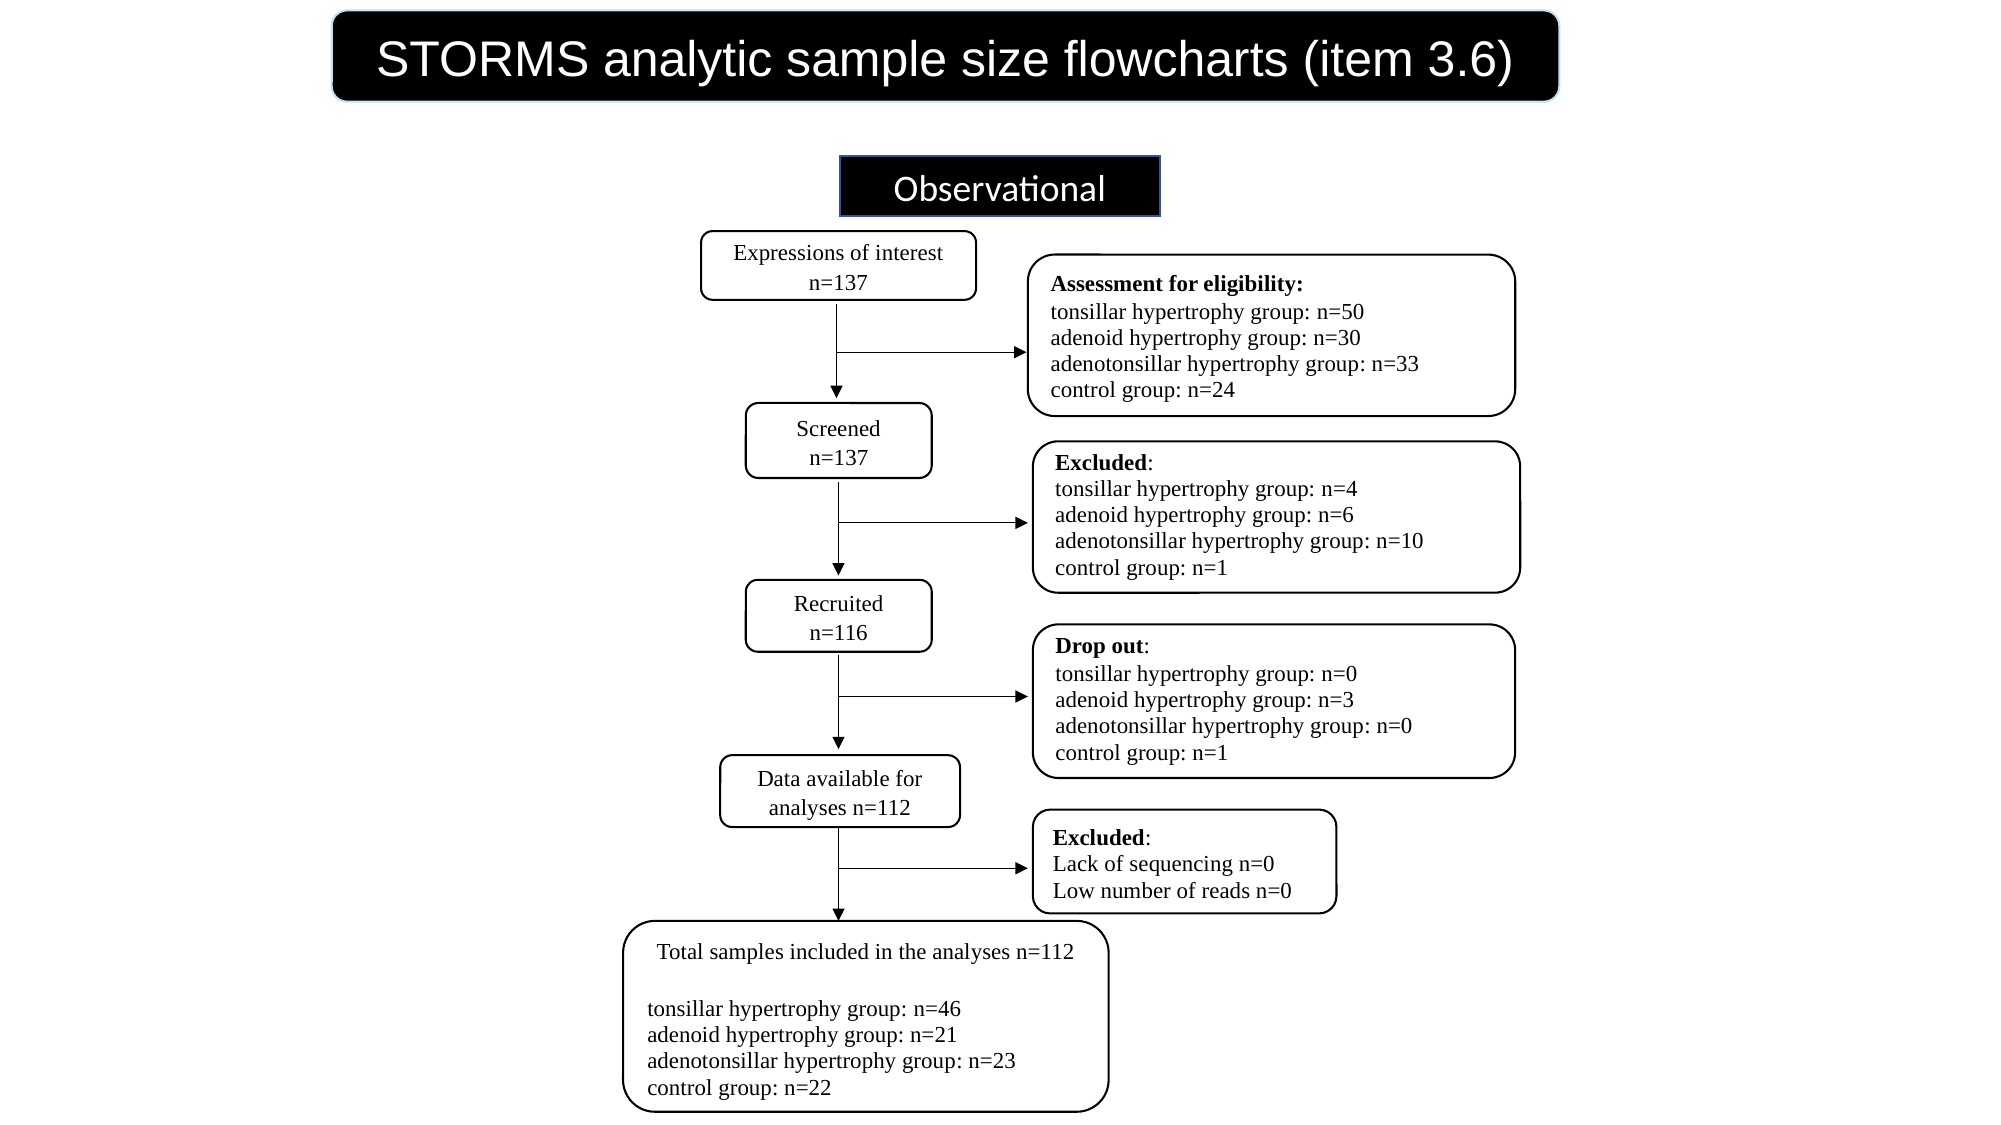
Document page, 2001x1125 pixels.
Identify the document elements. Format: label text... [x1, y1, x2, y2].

text_box Excluded: Lack of sequencing n=0 Low number of reads n=0 [1031, 808, 1338, 915]
text_box Data available for analyses n=112 [719, 754, 962, 829]
text_box STORMS analytic sample size flowcharts (item 3.6) [330, 9, 1561, 103]
text_box Drop out: tonsillar hypertrophy group: n=0 adenoid hypertrophy group: n=3 adenotonsillar hypertrophy group: n=0 control group: n=1 [1031, 623, 1517, 780]
text_box Observational [839, 155, 1161, 217]
text_box Screened n=137 [744, 401, 933, 480]
text_box Total samples included in the analyses n=112 tonsillar hypertrophy group: n=46 adenoid hypertrophy group: n=21 adenotonsillar hypertrophy group: n=23 control group: n=22 [621, 919, 1110, 1113]
text_box Excluded: tonsillar hypertrophy group: n=4 adenoid hypertrophy group: n=6 adenotonsillar hypertrophy group: n=10 control group: n=1 [1031, 440, 1522, 594]
text_box Recruited n=116 [744, 578, 933, 653]
text_box Assessment for eligibility: tonsillar hypertrophy group: n=50 adenoid hypertrophy group: n=30 adenotonsillar hypertrophy group: n=33 control group: n=24 [1026, 253, 1517, 418]
text_box Expressions of interest n=137 [700, 230, 978, 301]
